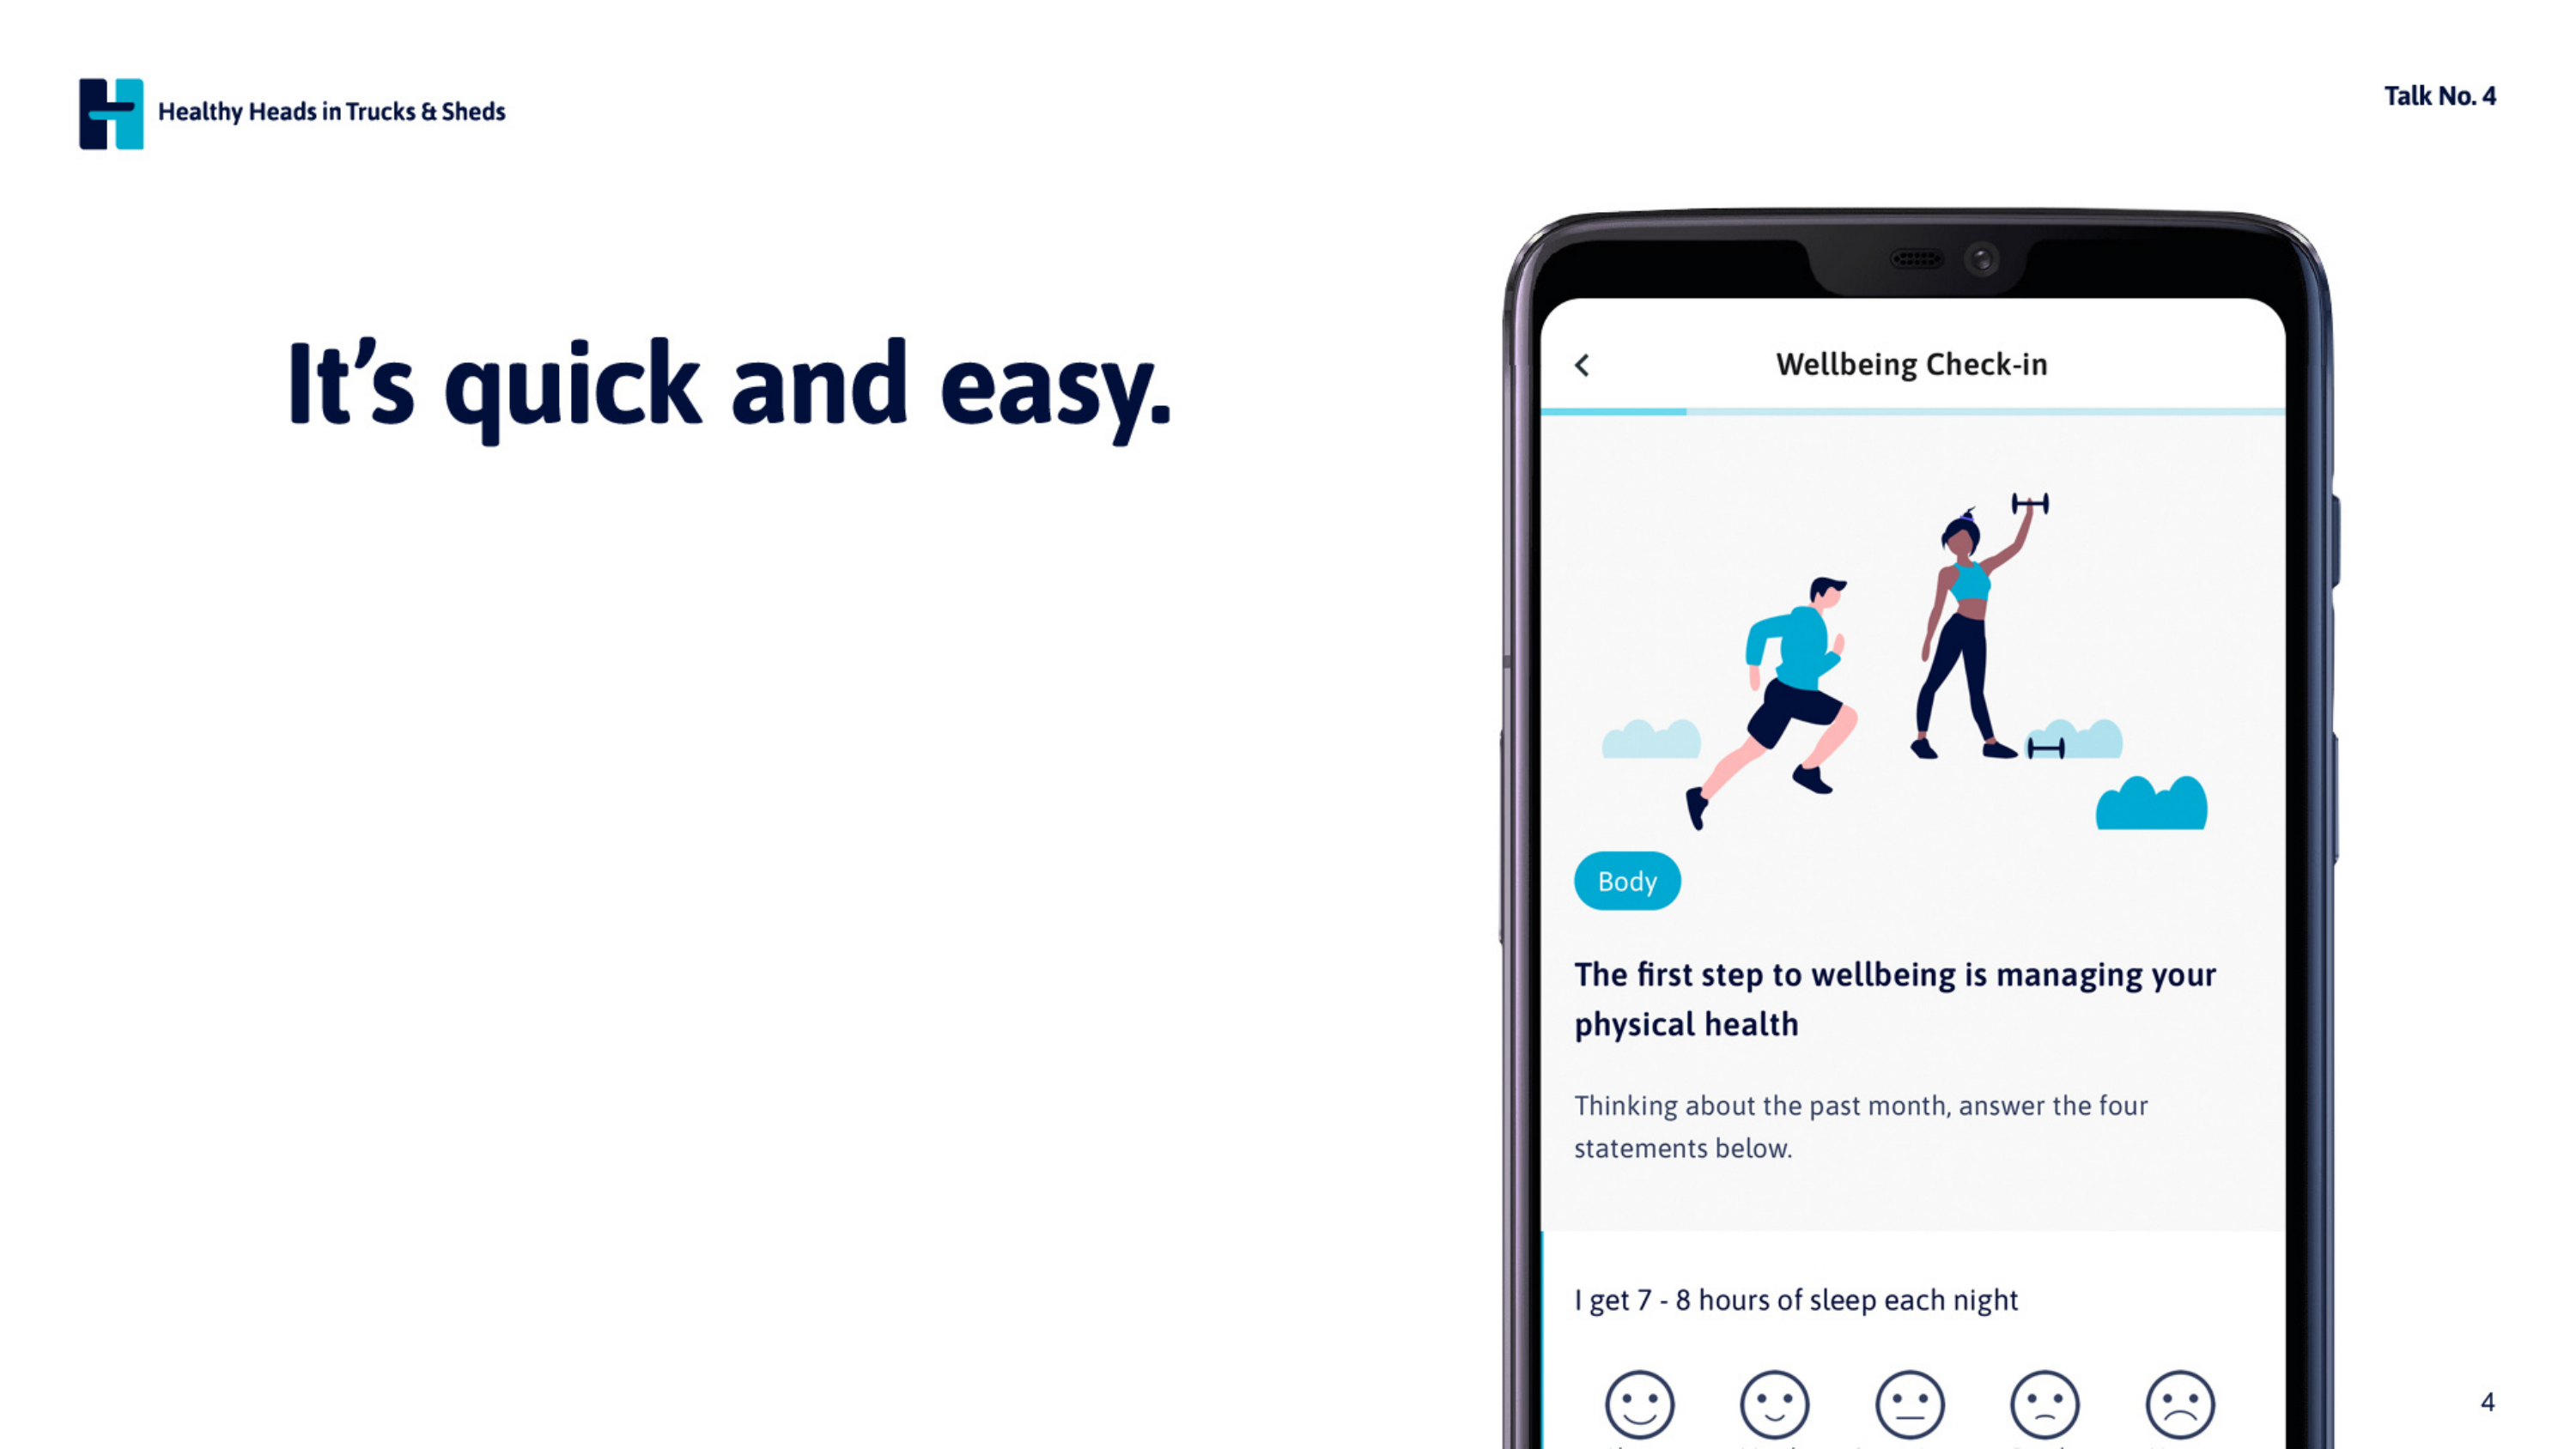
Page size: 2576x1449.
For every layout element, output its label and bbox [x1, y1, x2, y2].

text_box [0, 0, 2576, 1449]
